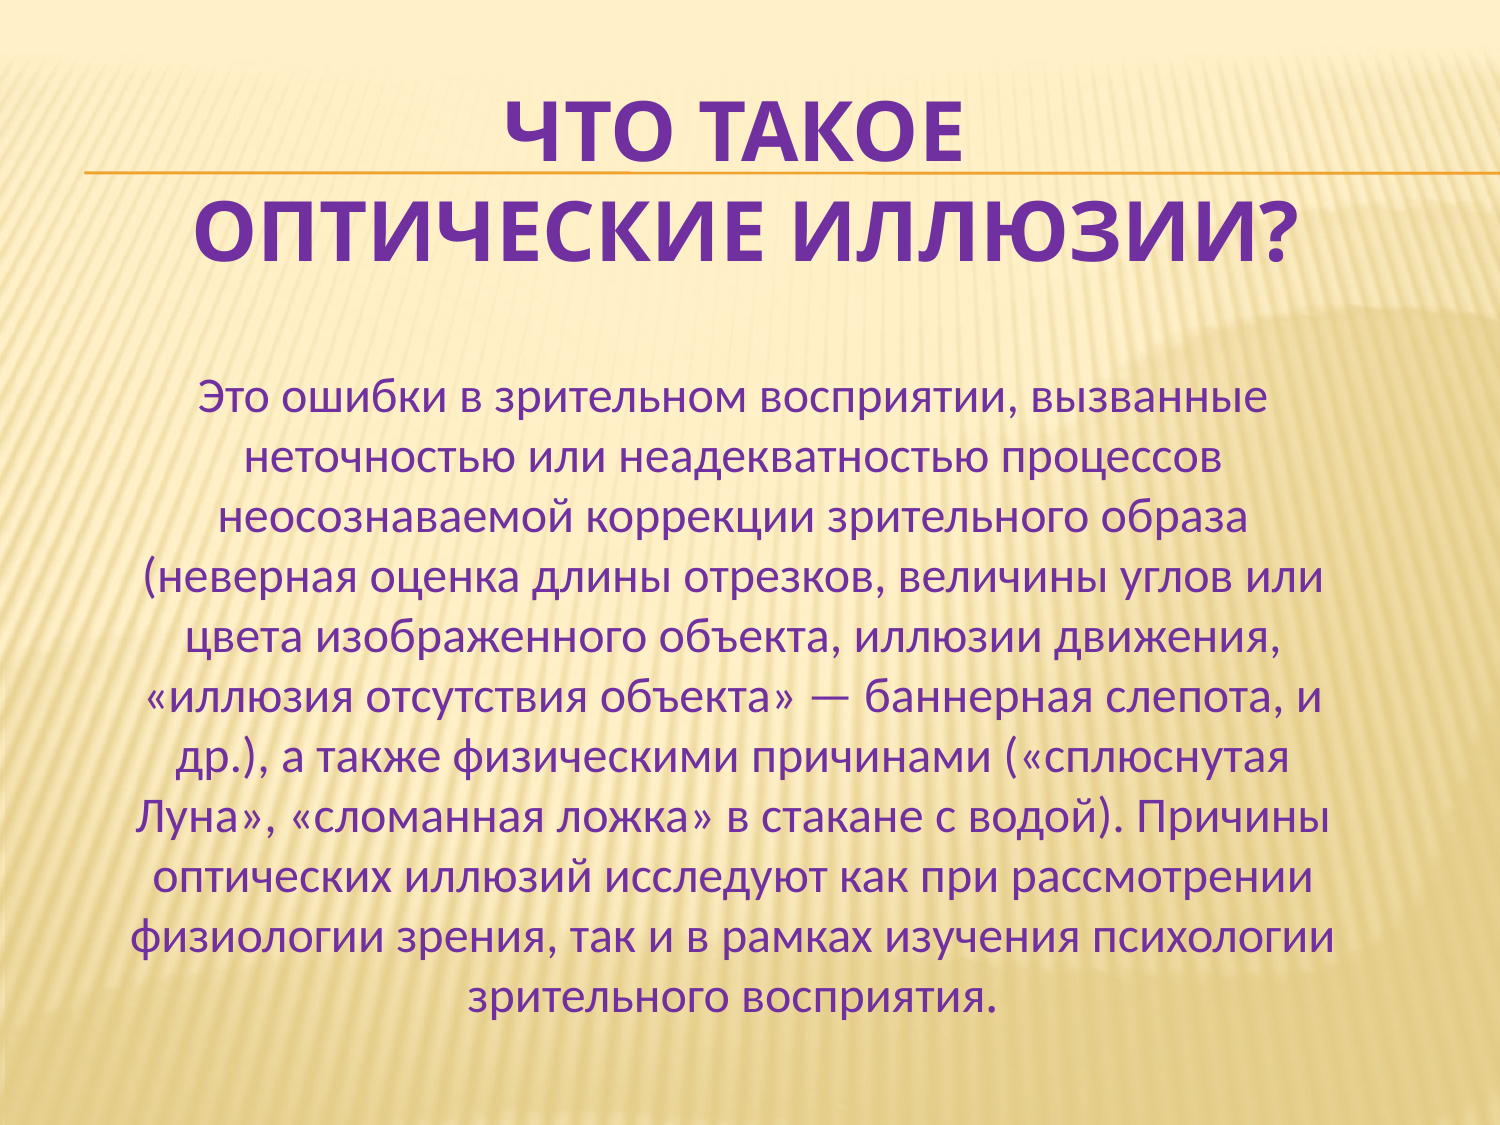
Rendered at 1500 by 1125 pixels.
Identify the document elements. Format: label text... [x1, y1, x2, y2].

text_box Что такое Оптические иллюзии? [176, 70, 1316, 285]
text_box Это ошибки в зрительном восприятии, вызванные неточностью или неадекватностью процессов неосознаваемой коррекции зрительного образа (неверная оценка длины отрезков, величины углов или цвета изображенного объекта, иллюзии движения, «иллюзия отсутствия объекта» — баннерная слепота, и др.), а также физическими причинами («сплюснутая Луна», «сломанная ложка» в стакане с водой). Причины оптических иллюзий исследуют как при рассмотрении физиологии зрения, так и в рамках изучения психологии зрительного восприятия. [105, 354, 1362, 1030]
